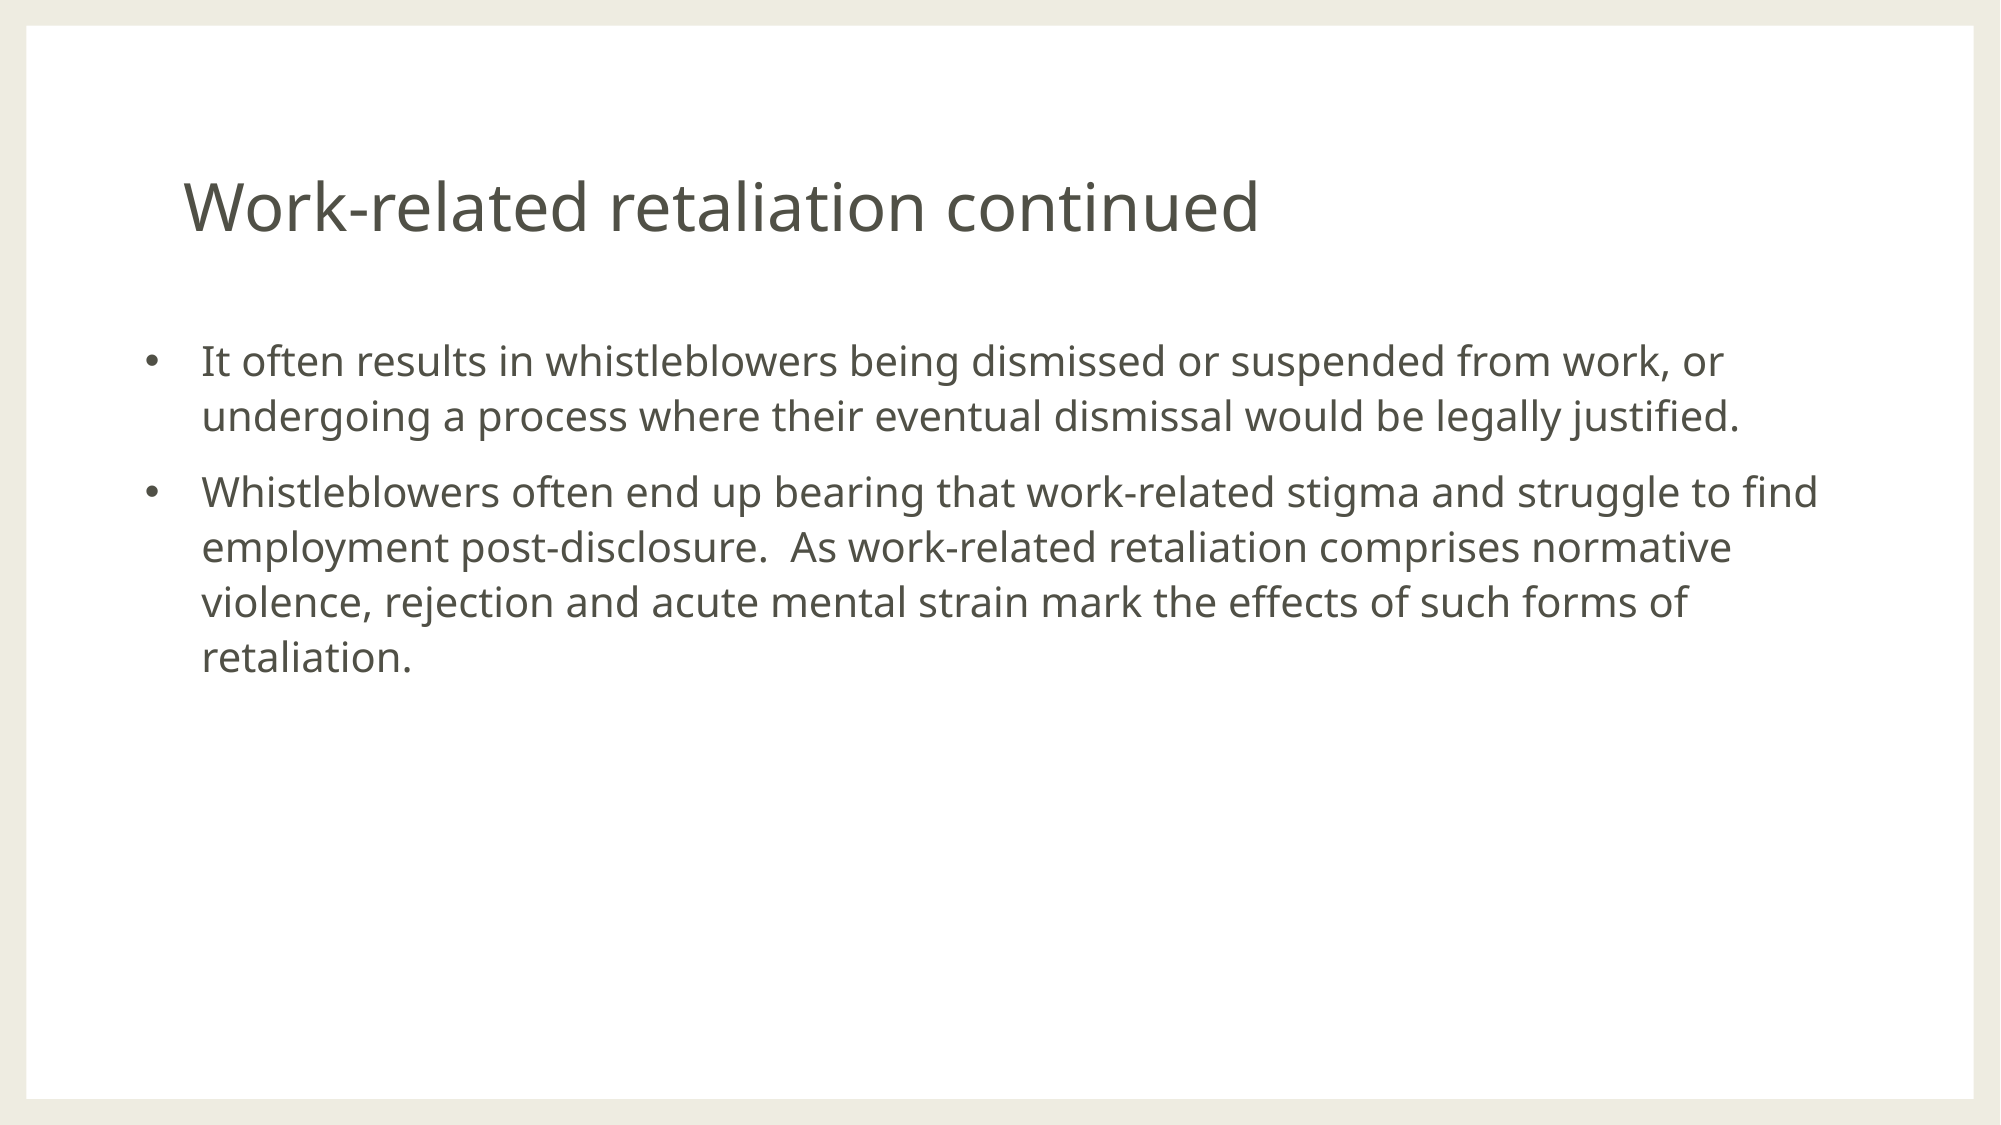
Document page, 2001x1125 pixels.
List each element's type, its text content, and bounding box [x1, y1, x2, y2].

list It often results in whistleblowers being dismissed or suspended from work, or undergoing a process where their eventual dismissal would be legally justified. Whistleblowers often end up bearing that work-related stigma and struggle to find employment post-disclosure. As work-related retaliation comprises normative violence, rejection and acute mental strain mark the effects of such forms of retaliation. [130, 322, 1870, 969]
title Work-related retaliation continued [168, 127, 1832, 252]
